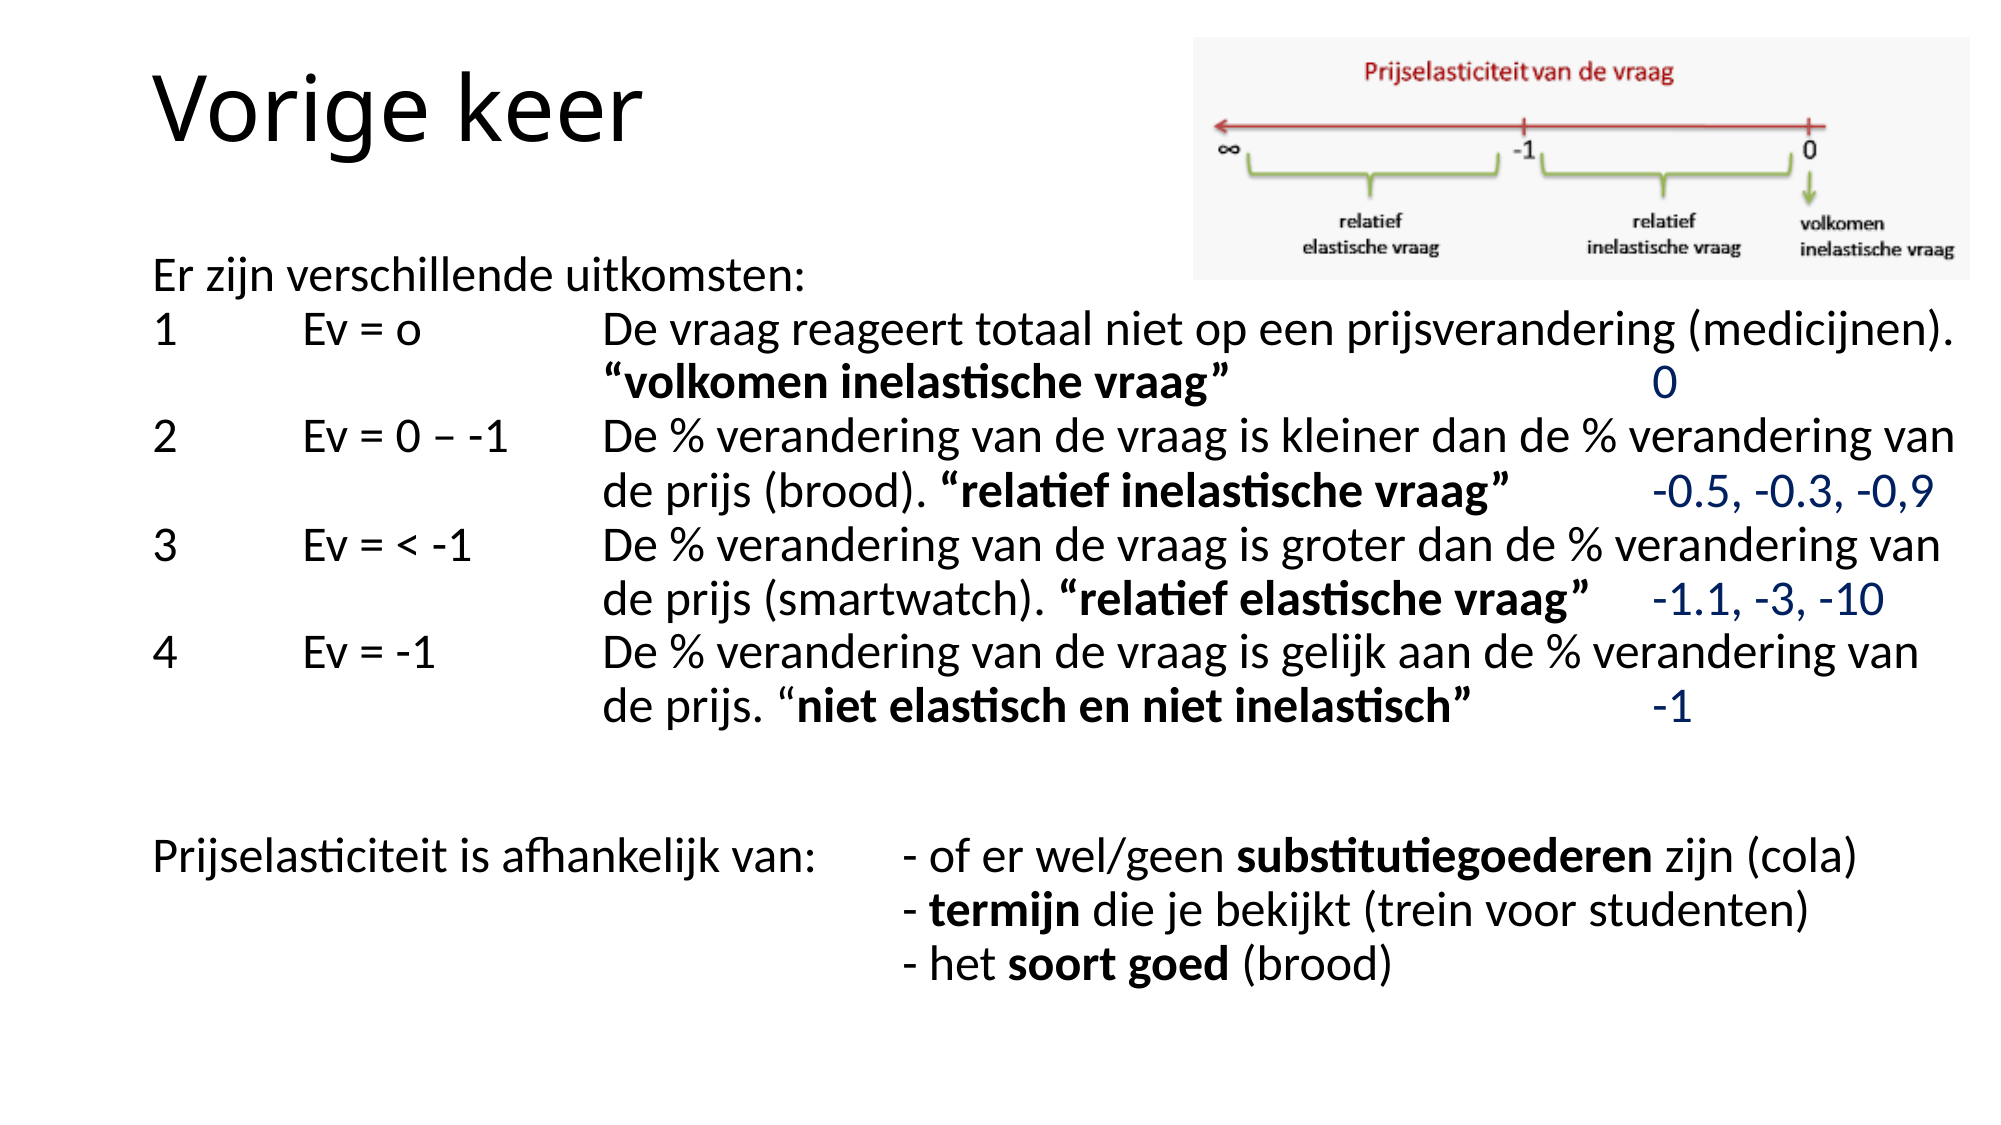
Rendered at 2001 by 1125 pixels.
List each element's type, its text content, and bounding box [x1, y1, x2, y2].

title Vorige keer [137, 3, 1863, 186]
list Er zijn verschillende uitkomsten: 1 Ev = o De vraag reageert totaal niet op een prijsverandering (medicijnen). “volkomen inelastische vraag” 0 2 Ev = 0 – -1 De % verandering van de vraag is kleiner dan de % verandering van de prijs (brood). “relatief inelastische vraag” -0.5, -0.3, -0,9 3 Ev = < -1 De % verandering van de vraag is groter dan de % verandering van de prijs (smartwatch). “relatief elastische vraag” -1.1, -3, -10 4 Ev = -1 De % verandering van de vraag is gelijk aan de % verandering van de prijs. “niet elastisch en niet inelastisch” -1 Prijselasticiteit is afhankelijk van: - of er wel/geen substitutiegoederen zijn (cola) - termijn die je bekijkt (trein voor studenten) - het soort goed (brood) [137, 186, 2000, 1087]
picture [1193, 37, 1970, 280]
